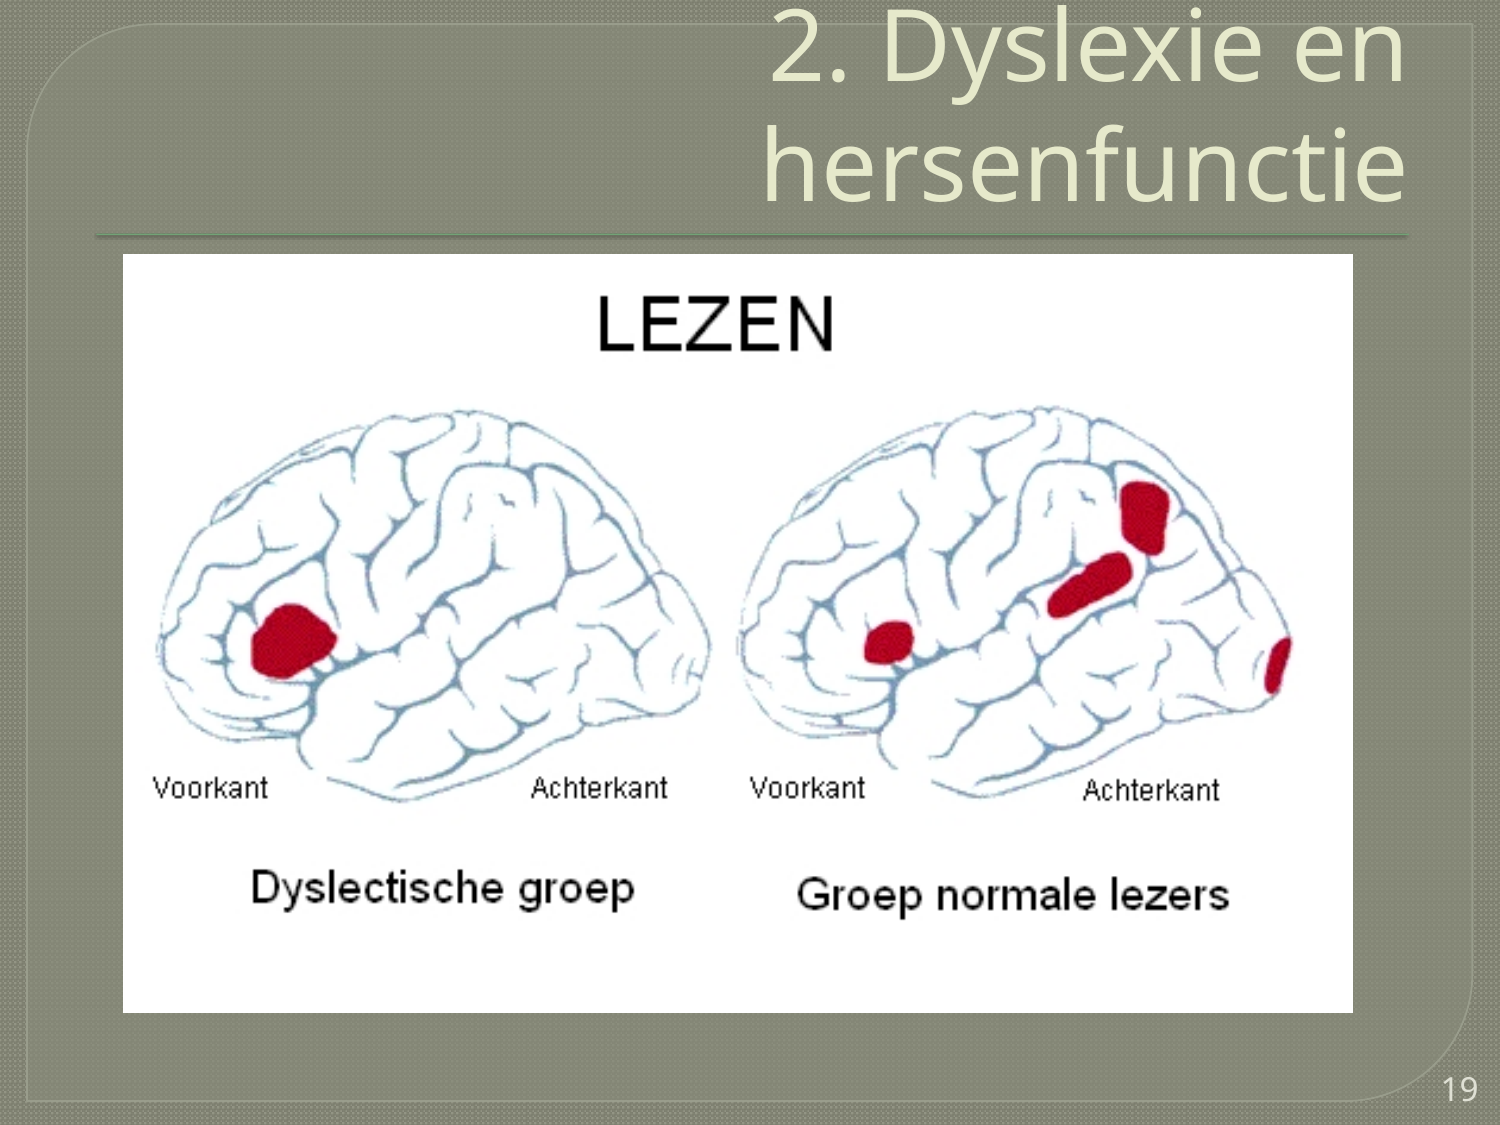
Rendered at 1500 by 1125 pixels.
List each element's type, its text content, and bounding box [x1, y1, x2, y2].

slide_number 19 [1417, 1068, 1494, 1114]
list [123, 254, 1353, 1014]
title 2. Dyslexie en hersenfunctie [75, 41, 1425, 230]
